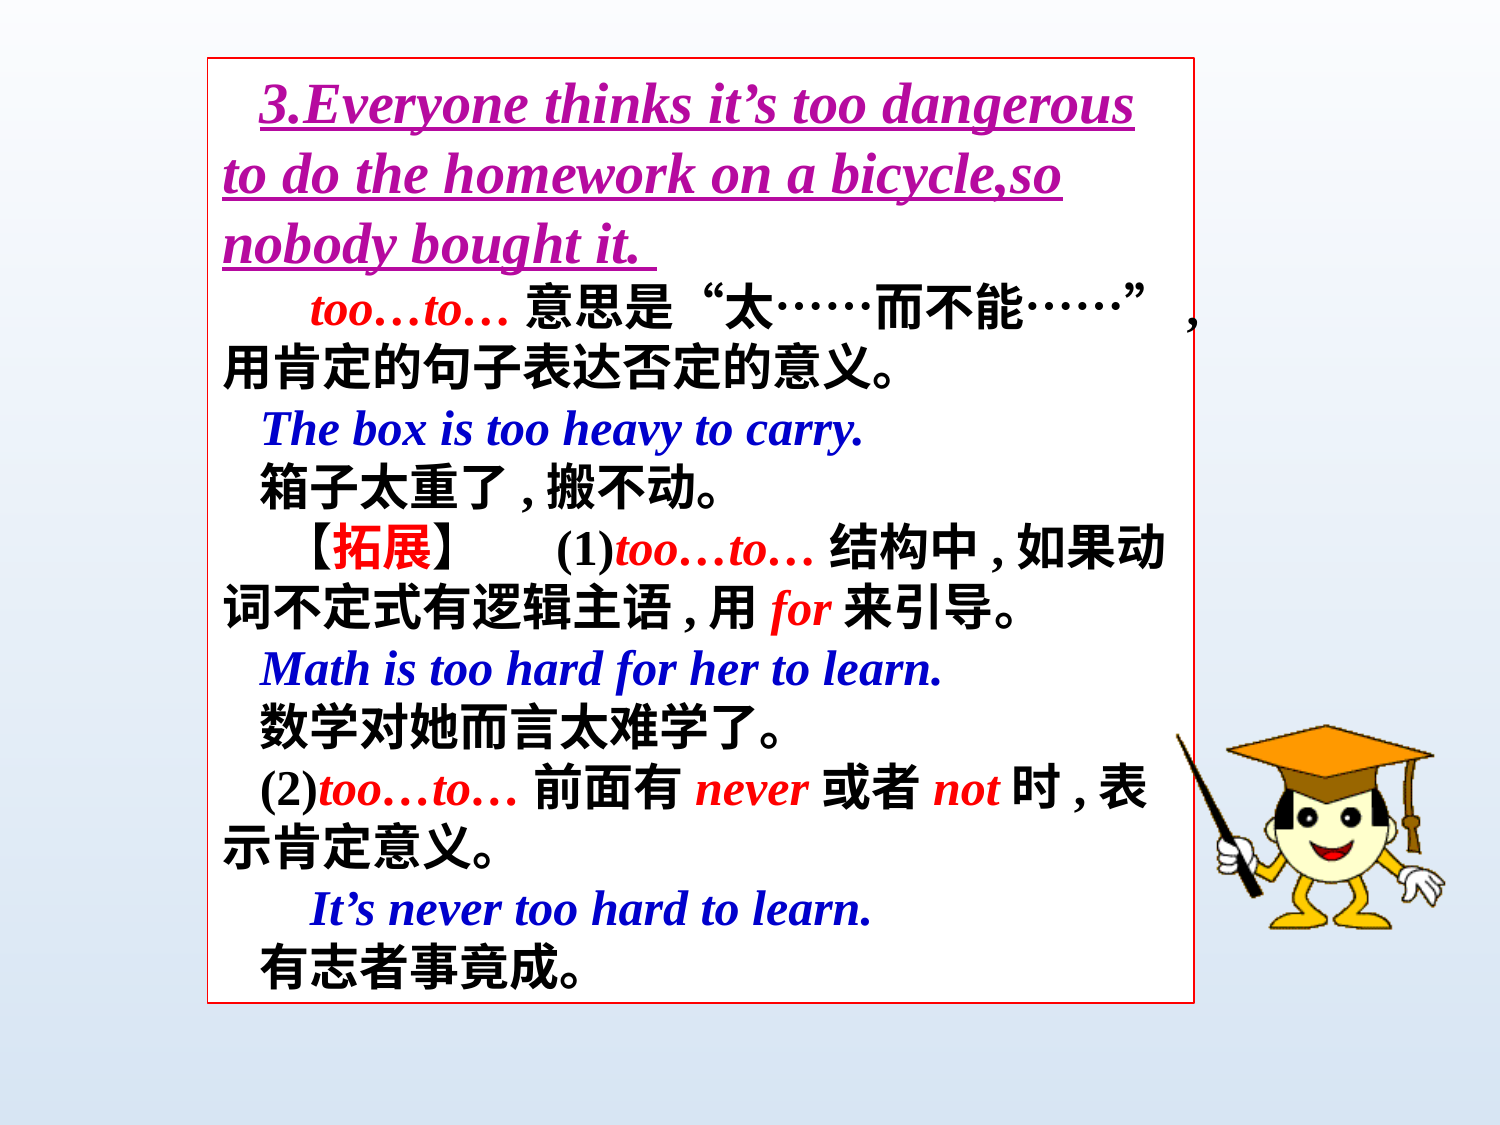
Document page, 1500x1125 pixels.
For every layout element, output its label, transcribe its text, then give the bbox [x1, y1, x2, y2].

picture [1155, 709, 1469, 945]
text_box 3.Everyone thinks it’s too dangerous to do the homework on a bicycle,so nobody bought it. too…to…意思是“太……而不能……”,用肯定的句子表达否定的意义。 The box is too heavy to carry. 箱子太重了,搬不动。 【拓展】 (1)too…to…结构中,如果动词不定式有逻辑主语,用for来引导。 Math is too hard for her to learn. 数学对她而言太难学了。 (2)too…to…前面有never或者not时,表示肯定意义。 It’s never too hard to learn. 有志者事竟成。 [207, 58, 1194, 1003]
